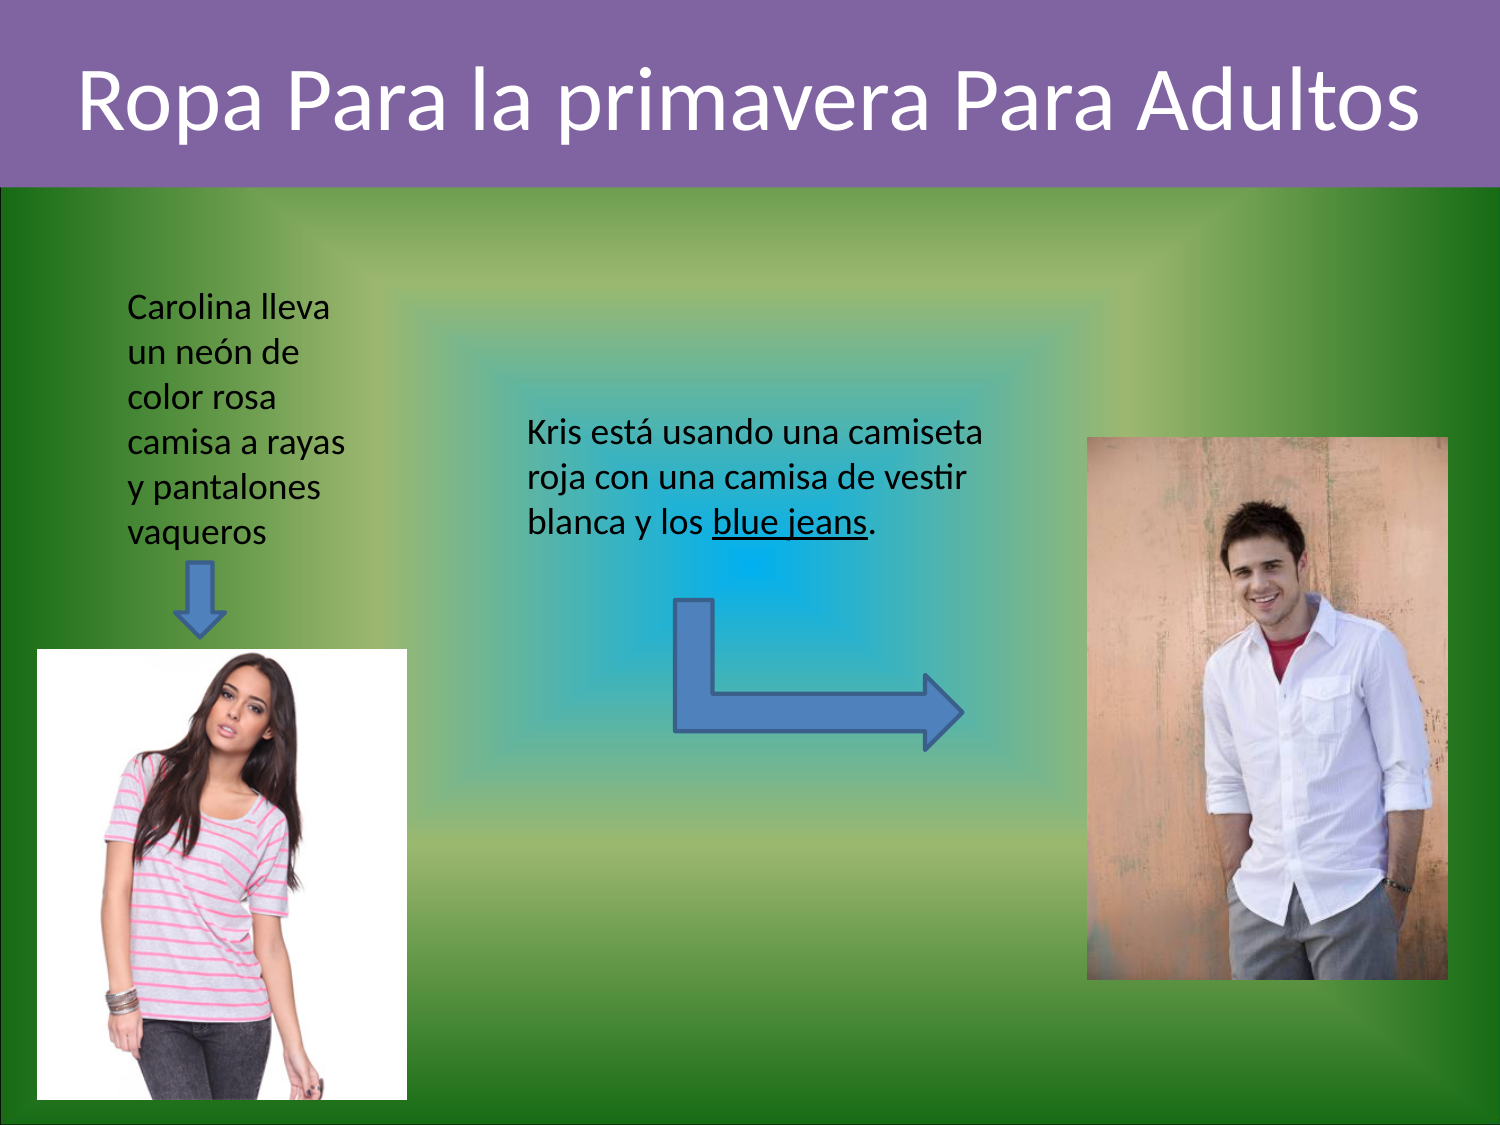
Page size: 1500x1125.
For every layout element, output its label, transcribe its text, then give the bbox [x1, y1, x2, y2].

picture [0, 188, 1500, 1125]
text_box Kris está usando una camiseta roja con una camisa de vestir blanca y los blue jeans. [512, 399, 1025, 550]
text_box [672, 597, 965, 752]
text_box [173, 560, 227, 640]
text_box Carolina lleva un neón de color rosa camisa a rayas y pantalones vaqueros [112, 274, 375, 560]
title Ropa Para la primavera Para Adultos [0, 0, 1500, 188]
